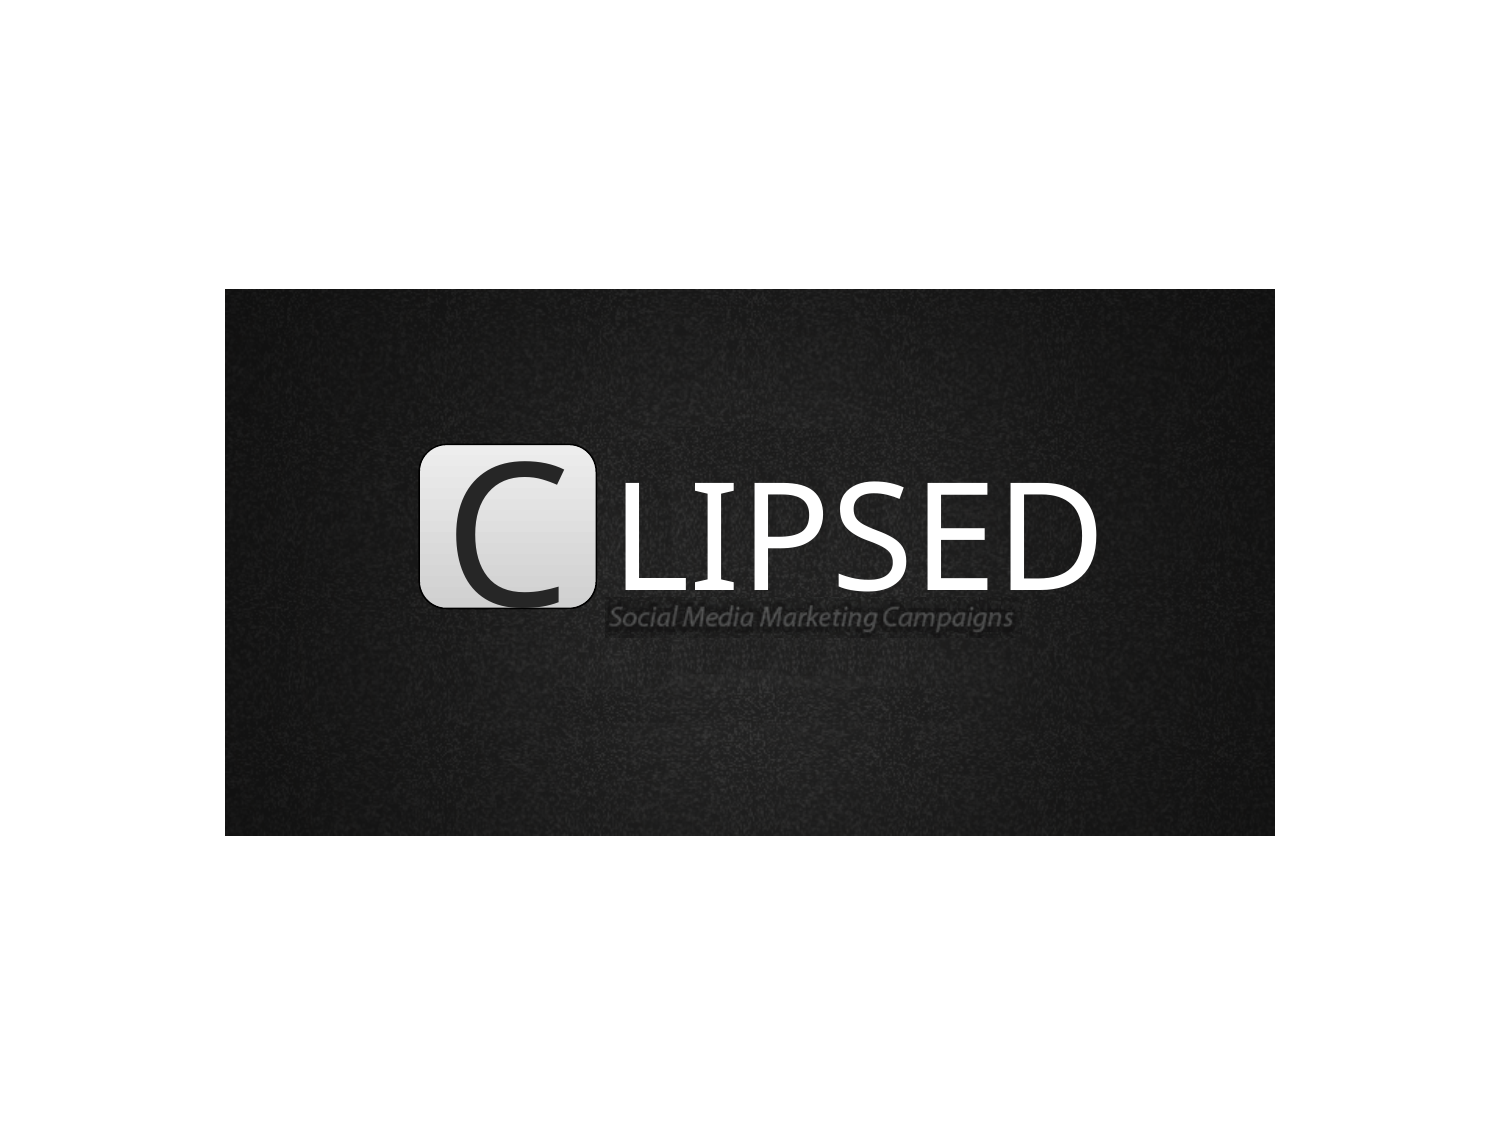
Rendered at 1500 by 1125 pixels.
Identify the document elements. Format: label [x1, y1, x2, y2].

picture [224, 289, 1276, 836]
